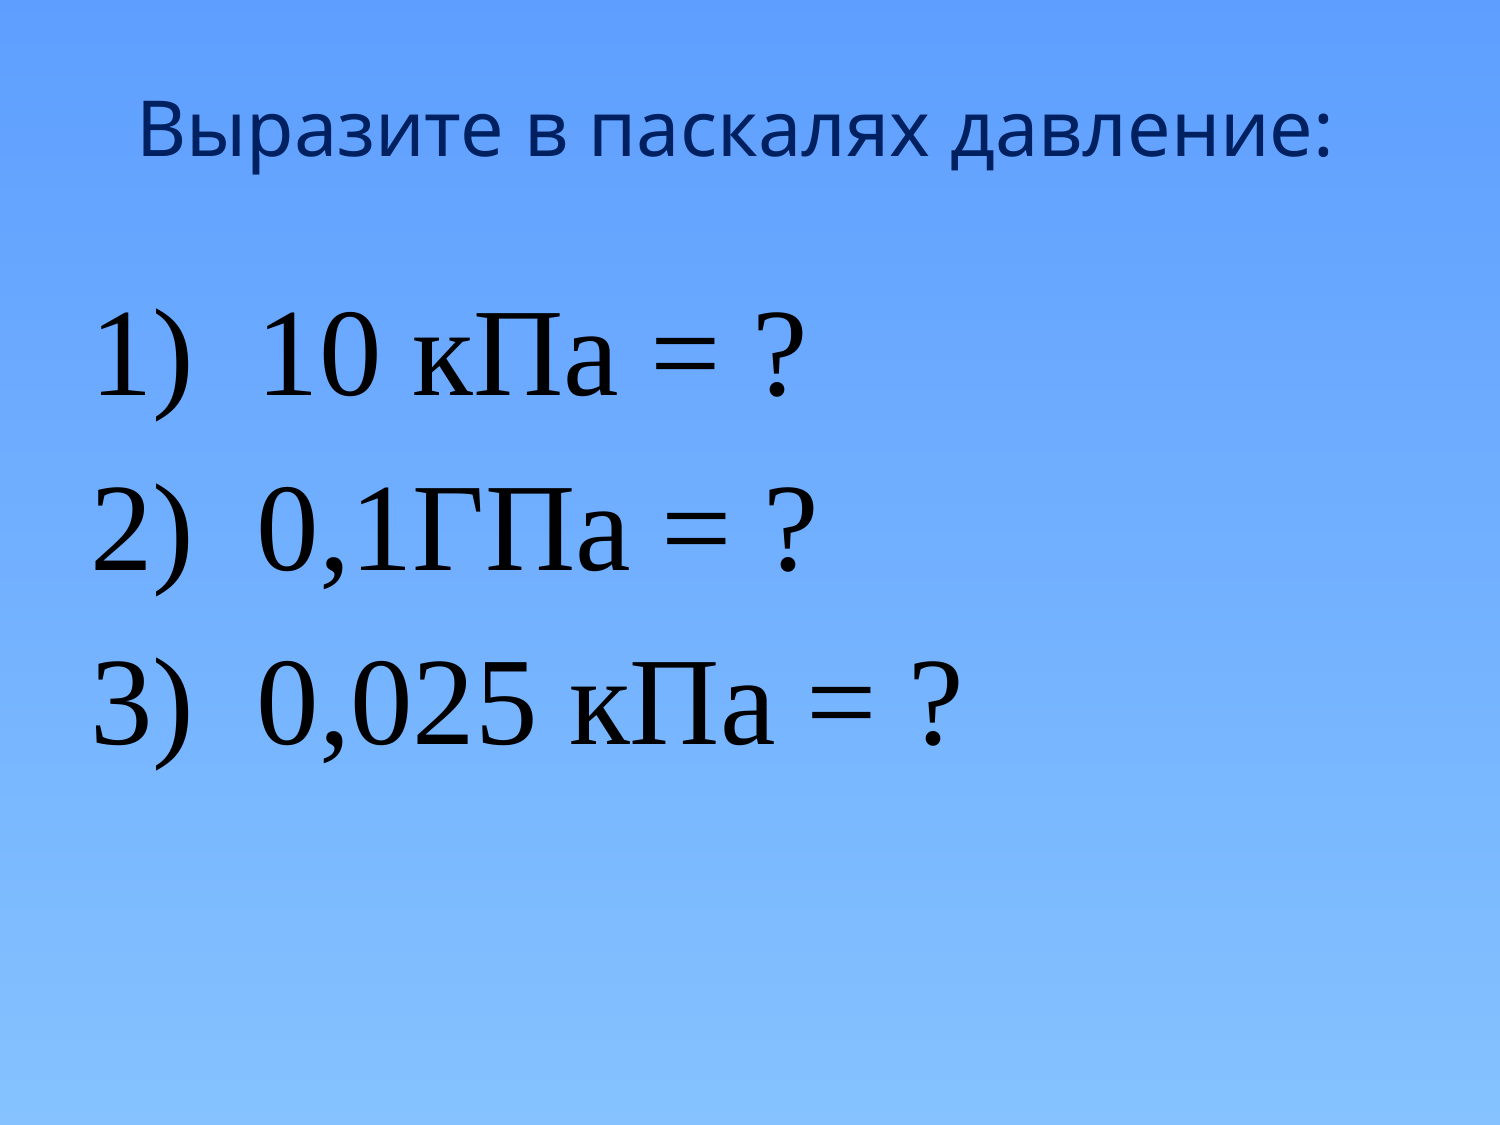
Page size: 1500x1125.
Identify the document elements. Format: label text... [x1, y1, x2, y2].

list 10 кПа = ? 0,1ГПа = ? 0,025 кПа = ? [74, 262, 1426, 1006]
title Выразите в паскалях давление: [70, 70, 1421, 259]
